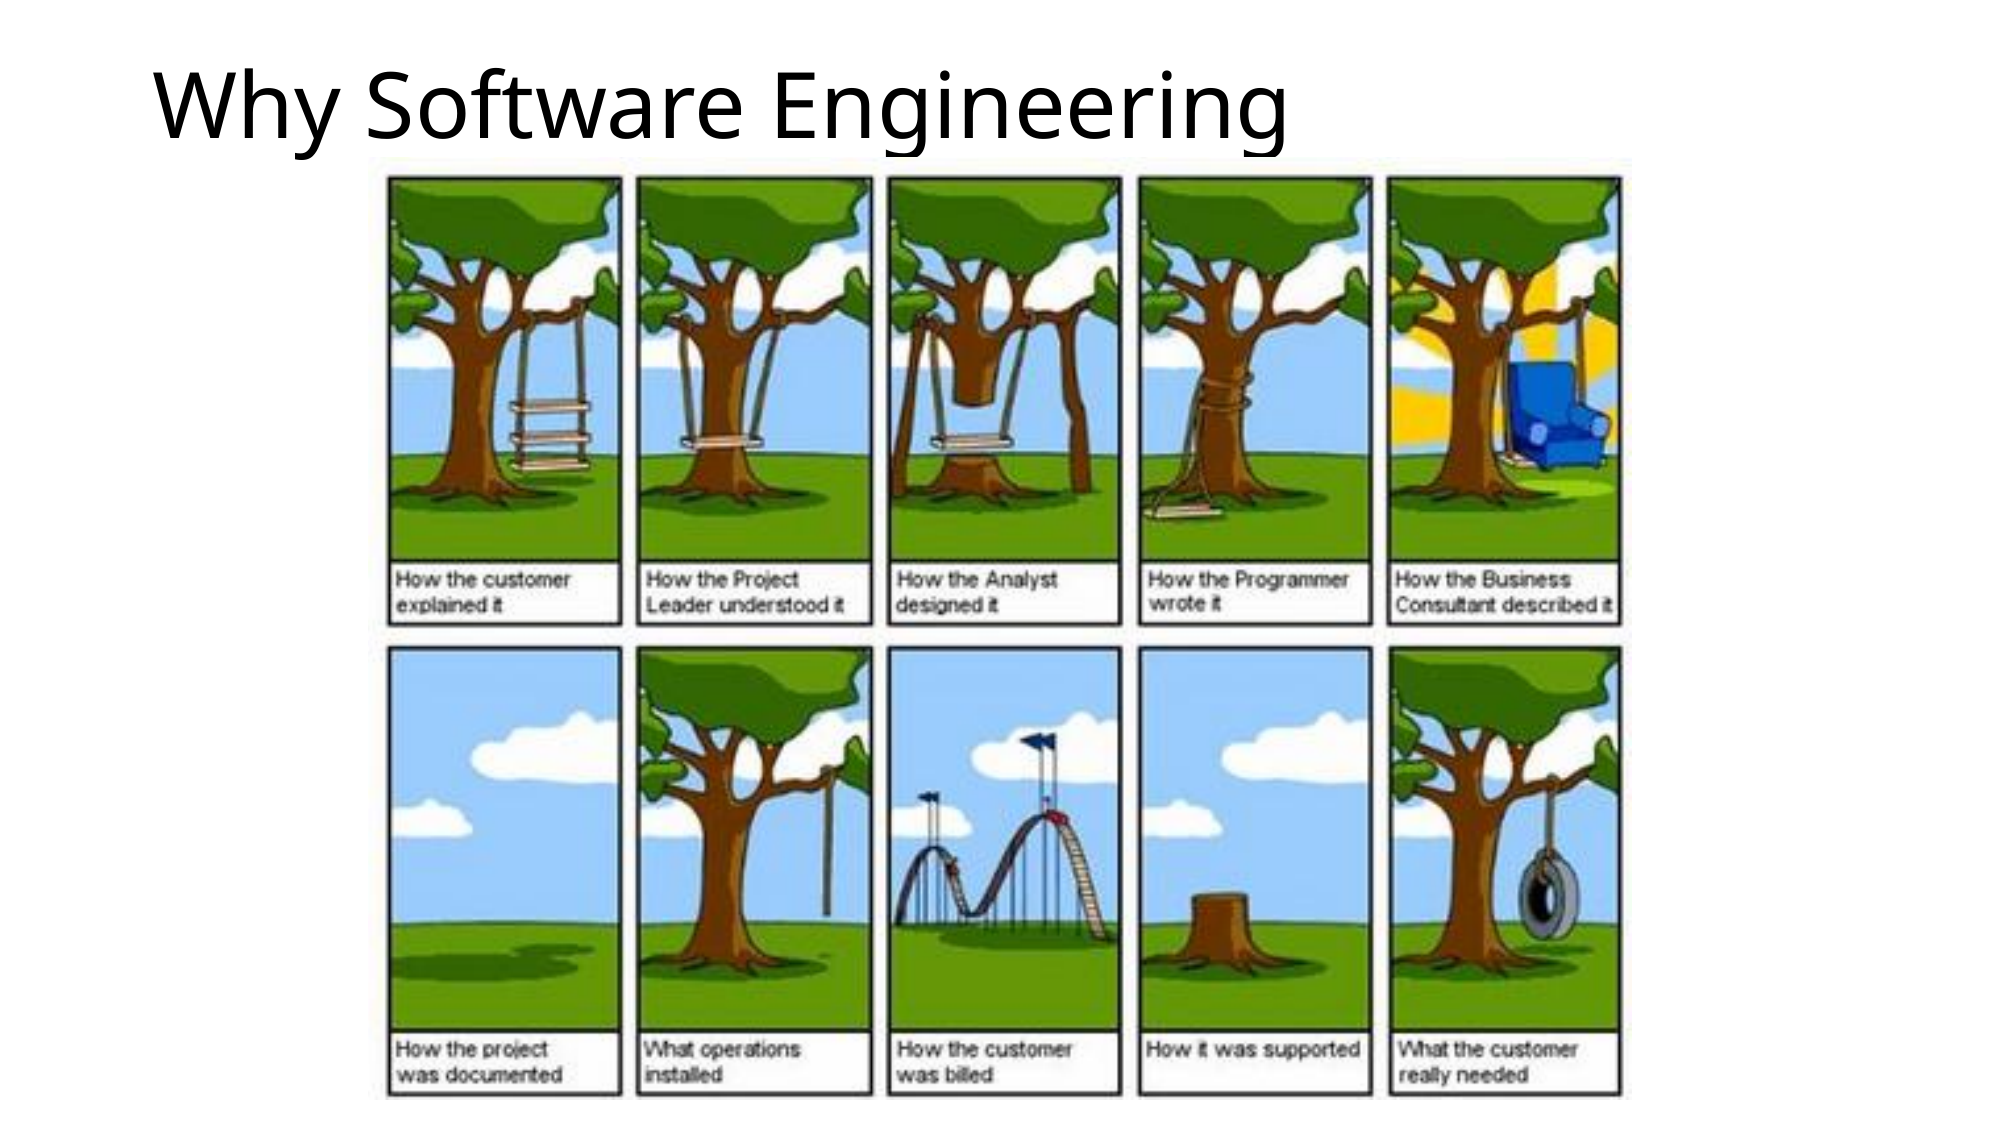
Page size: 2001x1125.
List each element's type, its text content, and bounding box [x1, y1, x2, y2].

picture [368, 157, 1632, 1100]
title Why Software Engineering [137, 0, 1863, 218]
